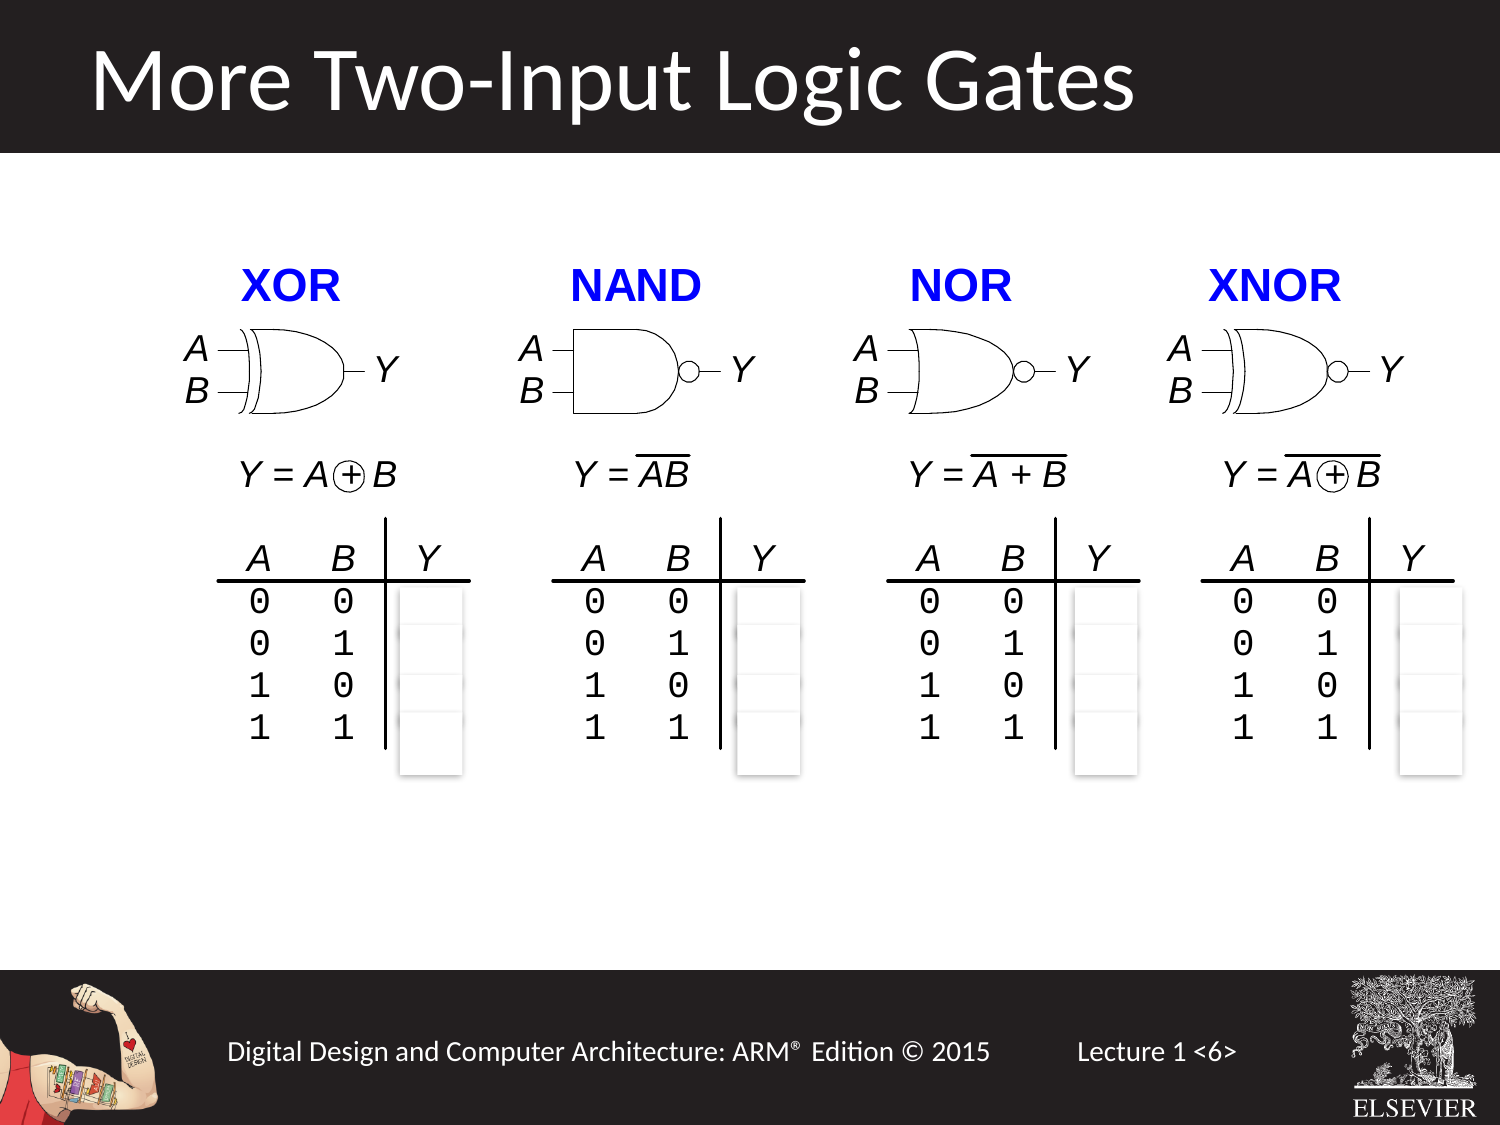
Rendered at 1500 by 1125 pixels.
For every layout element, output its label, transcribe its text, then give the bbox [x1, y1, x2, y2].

text_box More Two-Input Logic Gates [75, 11, 1375, 136]
text_box [87, 174, 1413, 1025]
picture [1350, 974, 1477, 1117]
picture [0, 979, 163, 1125]
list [149, 240, 1463, 776]
